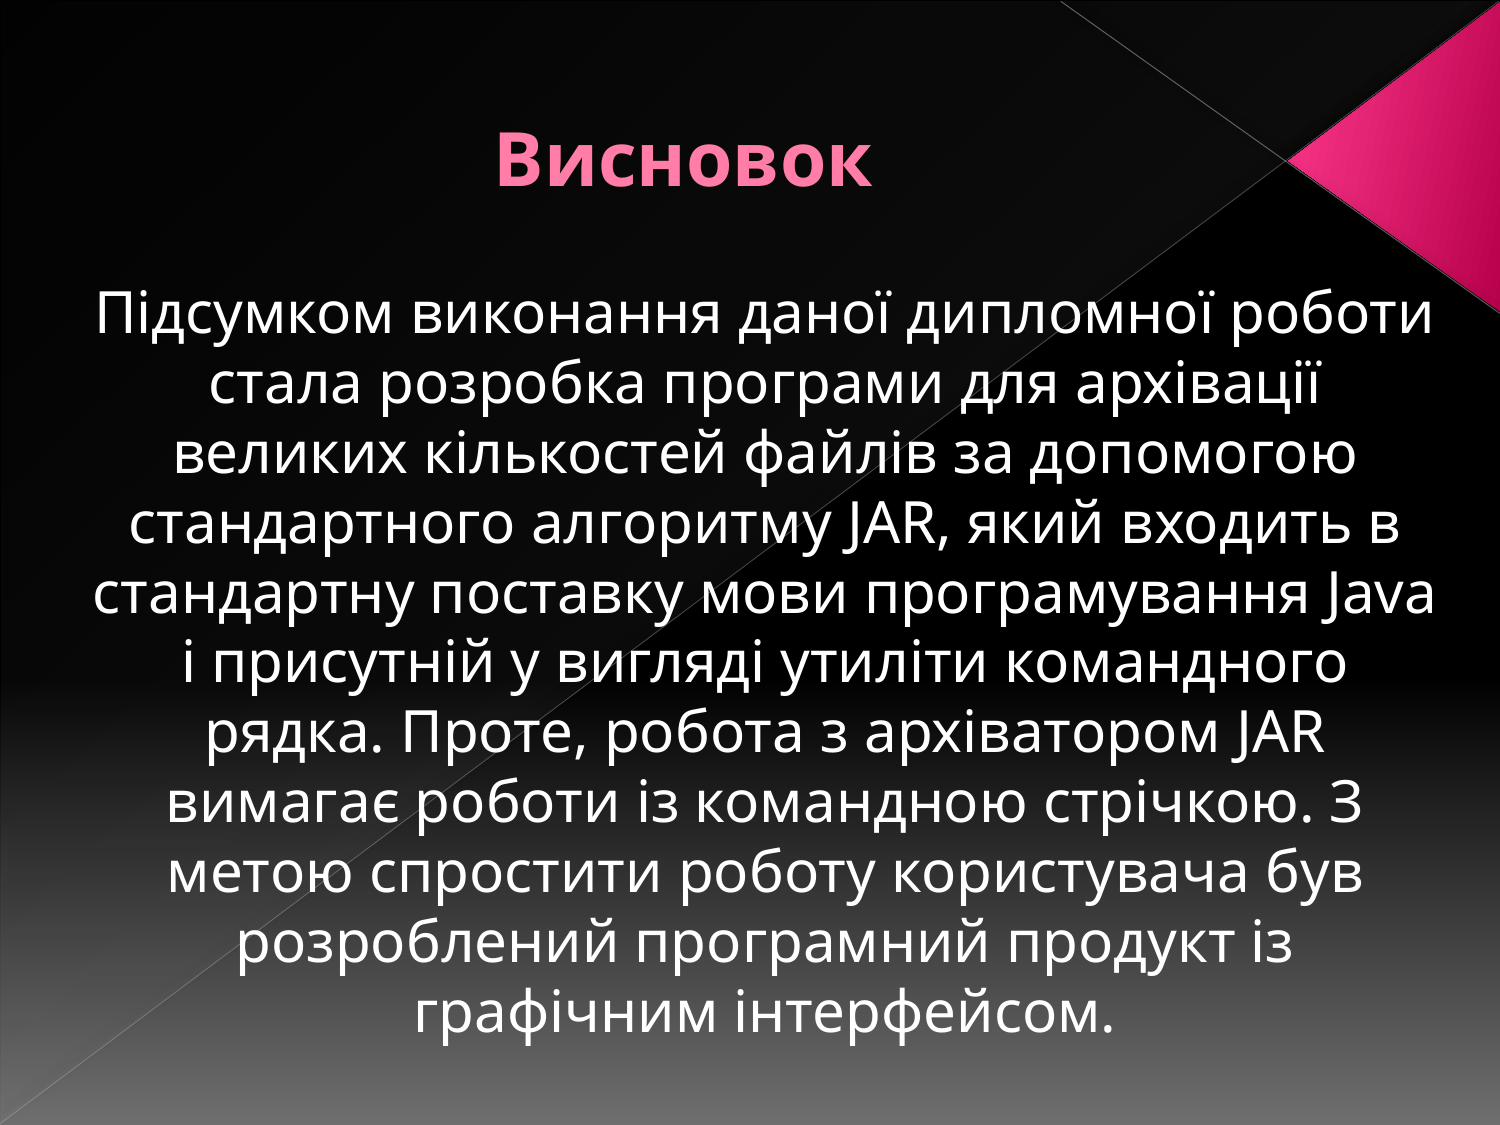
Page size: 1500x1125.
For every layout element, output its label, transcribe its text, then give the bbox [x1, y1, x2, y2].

list Підсумком виконання даної дипломної роботи стала розробка програми для архівації великих кількостей файлів за допомогою стандартного алгоритму JAR, який входить в стандартну поставку мови програмування Java і присутній у вигляді утиліти командного рядка. Проте, робота з архіватором JAR вимагає роботи із командною стрічкою. З метою спростити роботу користувача був розроблений програмний продукт із графічним інтерфейсом. [62, 267, 1459, 1083]
title Висновок [62, 44, 1306, 267]
